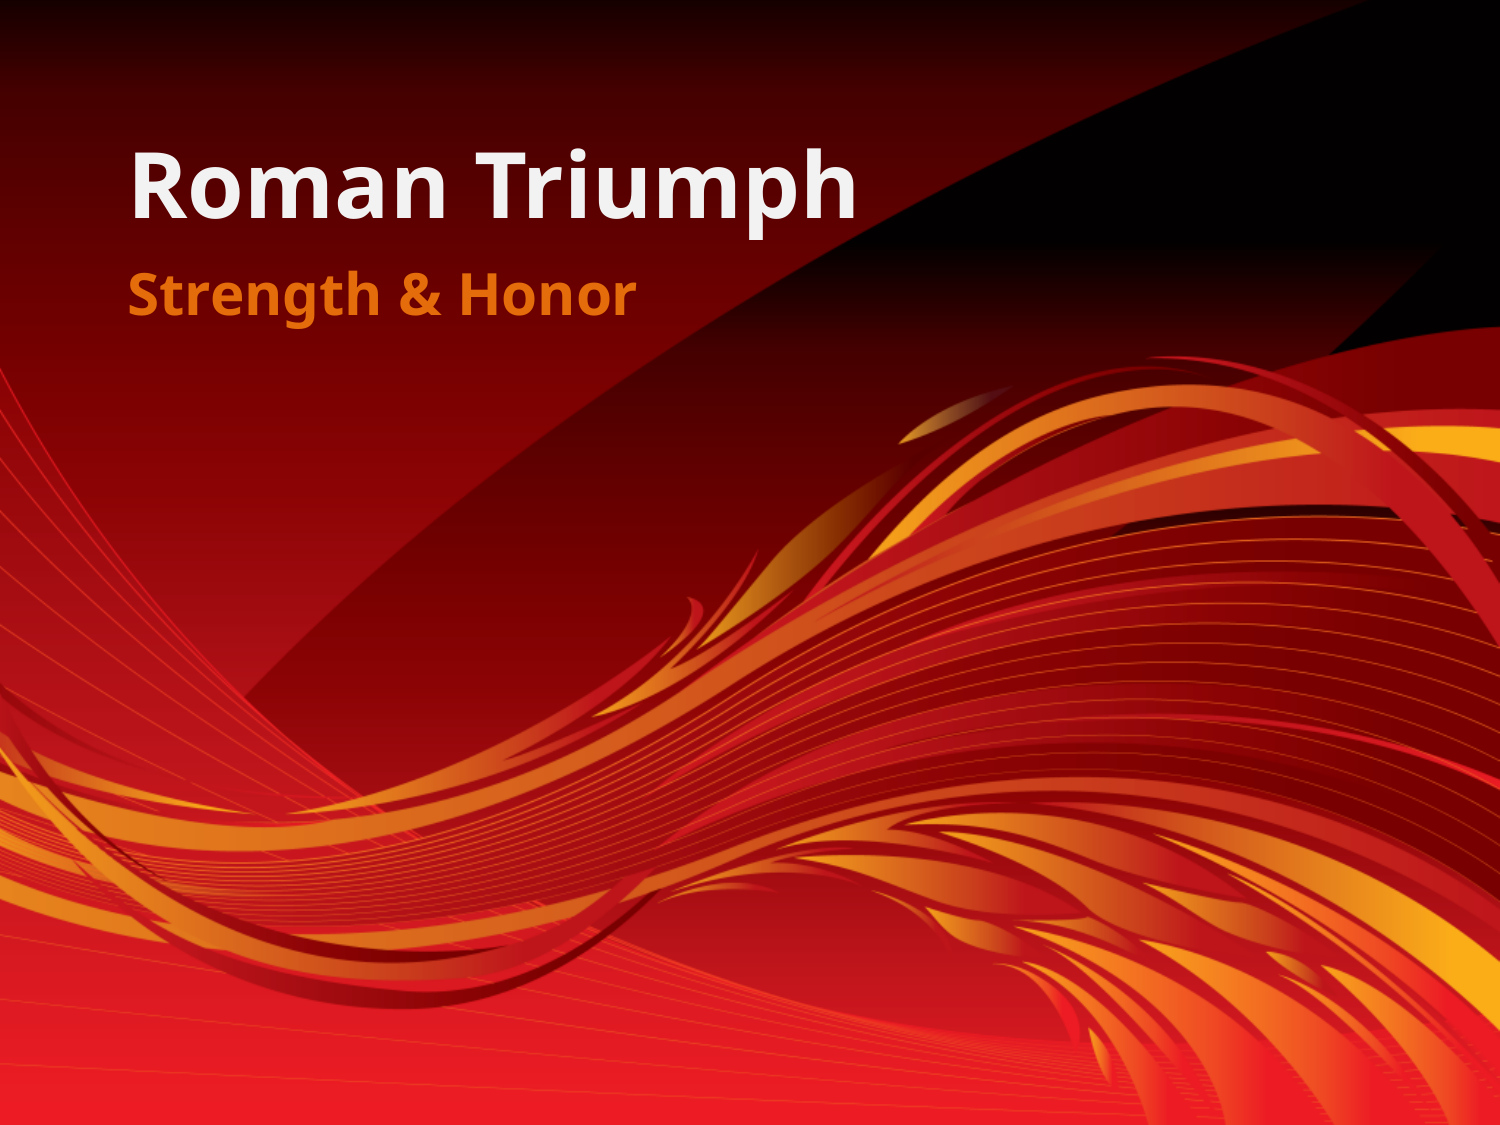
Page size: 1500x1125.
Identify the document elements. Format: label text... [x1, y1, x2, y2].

subtitle Strength & Honor [112, 303, 1388, 505]
title Roman Triumph [112, 61, 1388, 303]
picture [0, 0, 1500, 1125]
